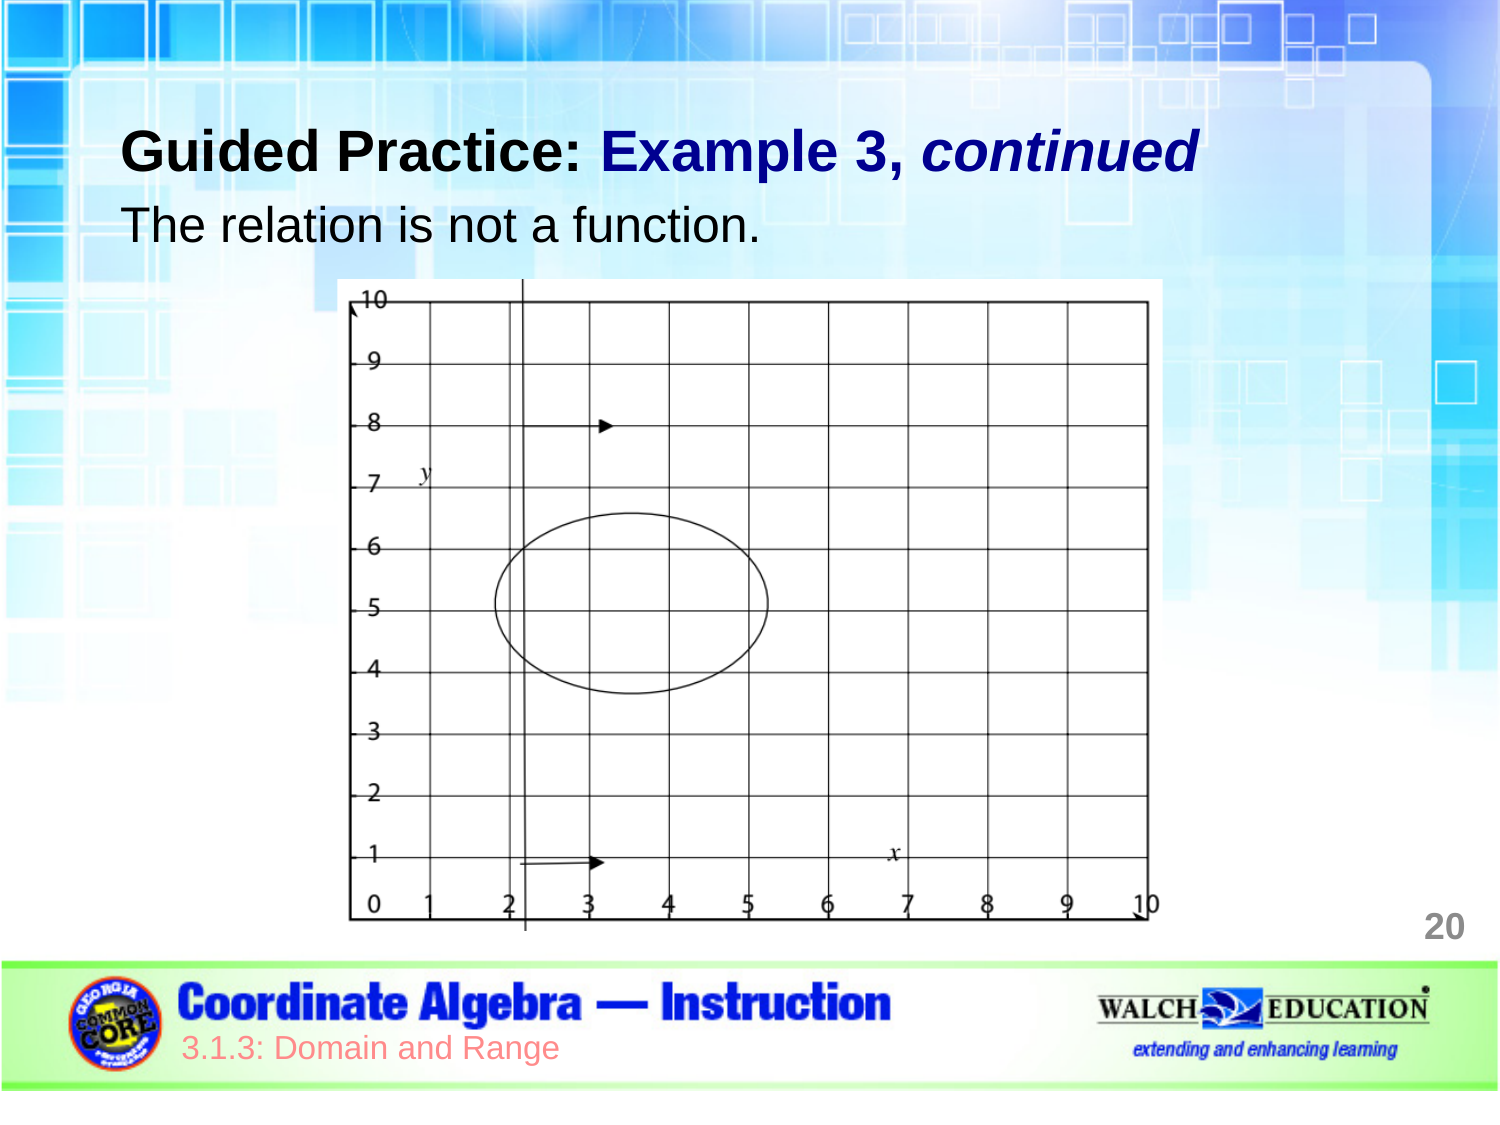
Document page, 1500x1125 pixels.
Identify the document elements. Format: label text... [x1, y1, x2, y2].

footer 3.1.3: Domain and Range [166, 1024, 1080, 1069]
subtitle Guided Practice: Example 3, continued The relation is not a function. [105, 105, 1423, 925]
slide_number 20 [1361, 901, 1481, 949]
picture [1, 0, 1500, 1091]
